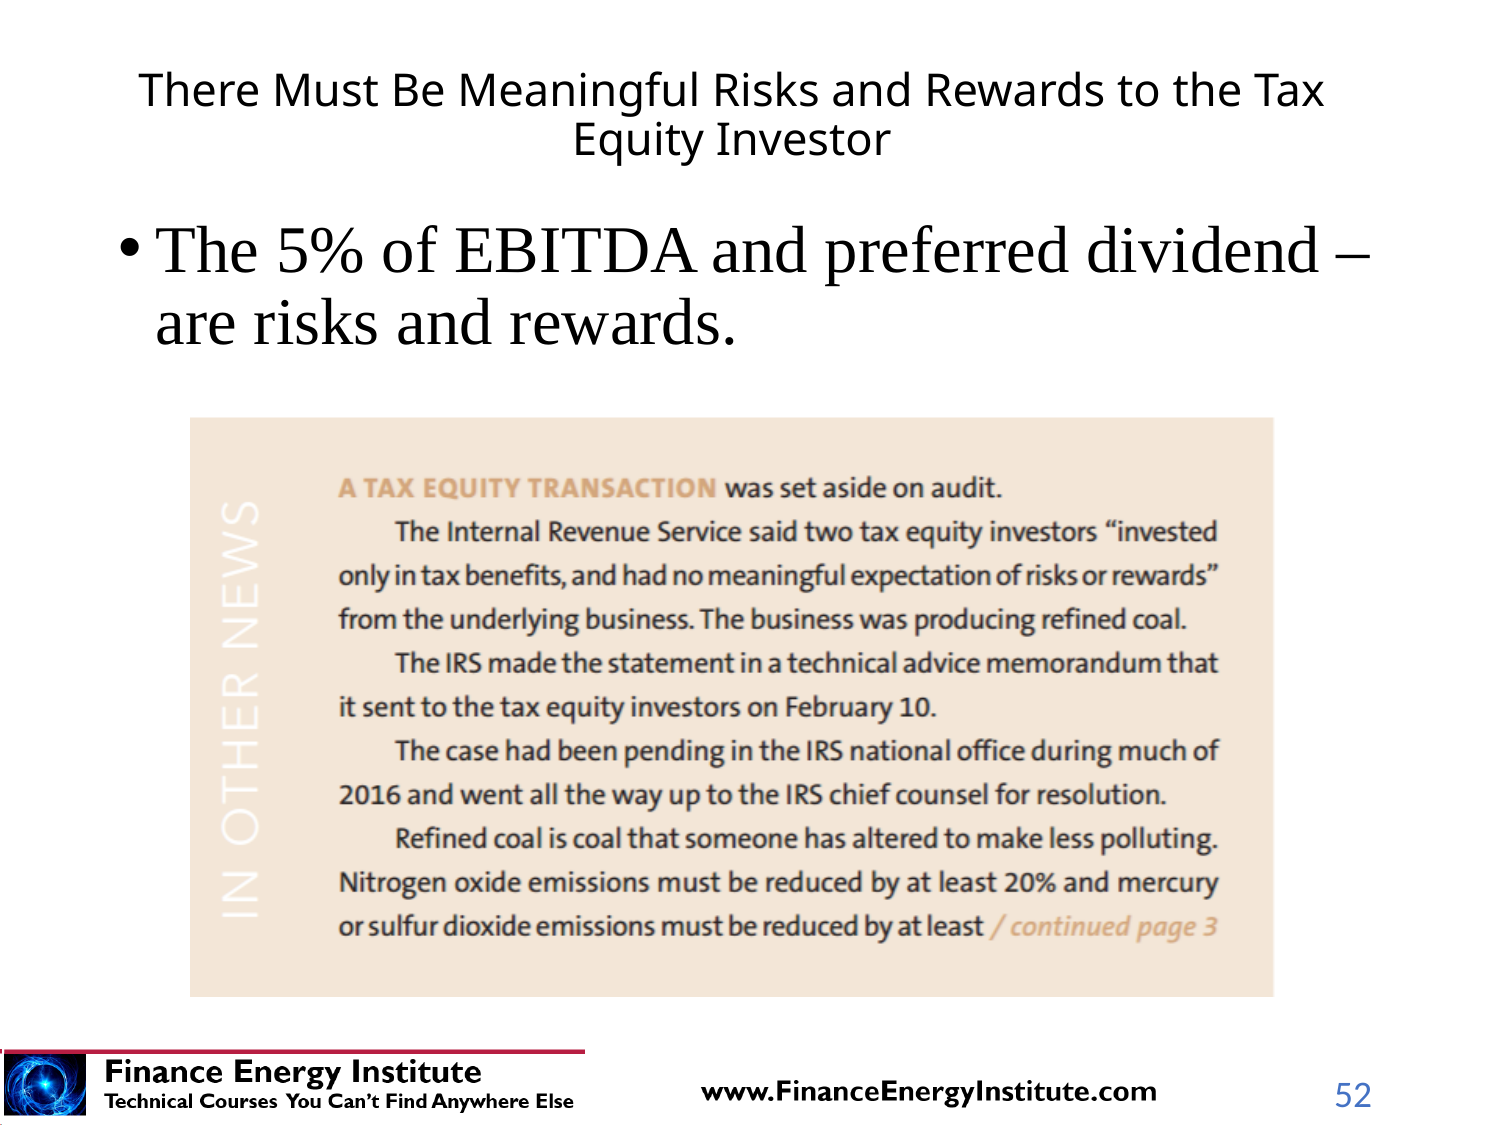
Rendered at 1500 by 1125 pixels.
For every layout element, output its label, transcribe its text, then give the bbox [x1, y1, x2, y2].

picture [190, 399, 1278, 997]
slide_number 52 [1277, 1062, 1429, 1115]
list The 5% of EBITDA and preferred dividend – are risks and rewards. [103, 207, 1400, 1014]
picture [696, 1074, 1166, 1112]
picture [0, 1042, 585, 1125]
title There Must Be Meaningful Risks and Rewards to the Tax Equity Investor [103, 59, 1361, 174]
